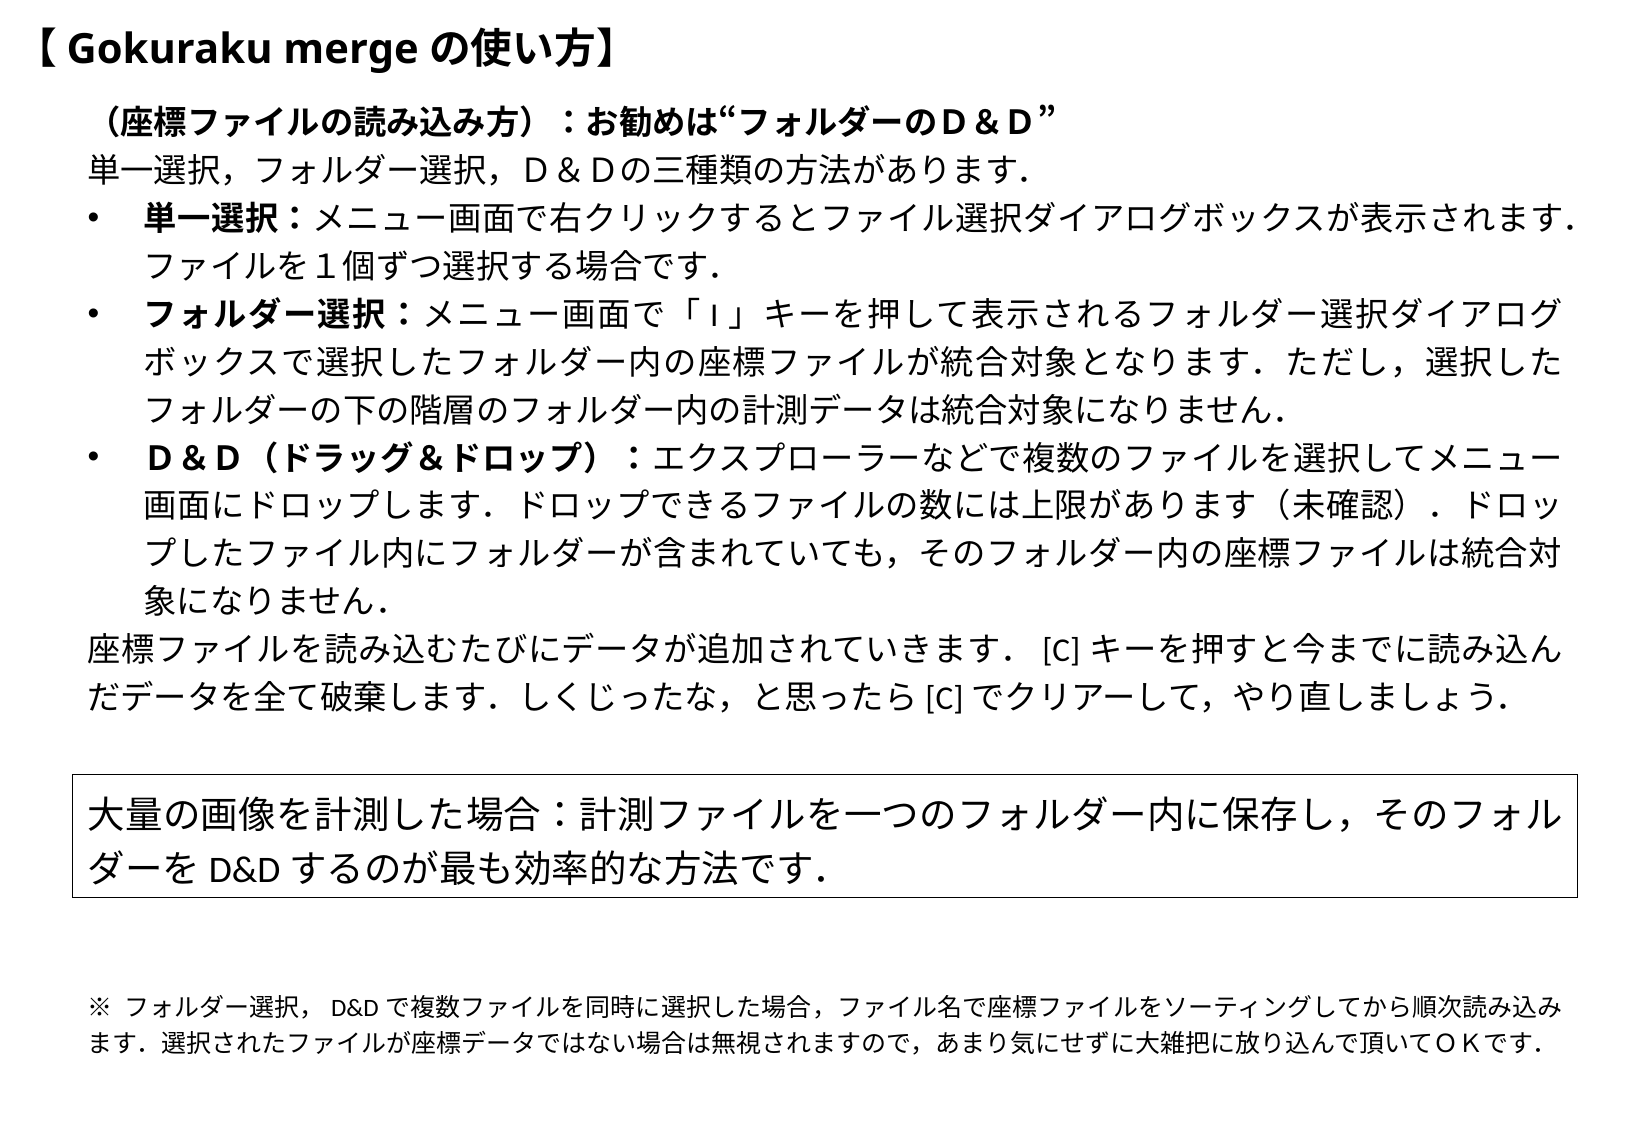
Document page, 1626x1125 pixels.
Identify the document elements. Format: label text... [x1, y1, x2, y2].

text_box ※ フォルダー選択，D&Dで複数ファイルを同時に選択した場合，ファイル名で座標ファイルをソーティングしてから順次読み込みます．選択されたファイルが座標データではない場合は無視されますので，あまり気にせずに大雑把に放り込んで頂いてＯＫです． [72, 977, 1578, 1065]
text_box （座標ファイルの読み込み方）：お勧めは“フォルダーのＤ＆Ｄ” 単一選択，フォルダー選択，Ｄ＆Ｄの三種類の方法があります． 単一選択：メニュー画面で右クリックするとファイル選択ダイアログボックスが表示されます．ファイルを１個ずつ選択する場合です． フォルダー選択：メニュー画面で「I」キーを押して表示されるフォルダー選択ダイアログボックスで選択したフォルダー内の座標ファイルが統合対象となります．ただし，選択したフォルダーの下の階層のフォルダー内の計測データは統合対象になりません． Ｄ＆Ｄ（ドラッグ＆ドロップ）：エクスプローラーなどで複数のファイルを選択してメニュー画面にドロップします．ドロップできるファイルの数には上限があります（未確認）．ドロップしたファイル内にフォルダーが含まれていても，そのフォルダー内の座標ファイルは統合対象になりません． 座標ファイルを読み込むたびにデータが追加されていきます．[C]キーを押すと今までに読み込んだデータを全て破棄します．しくじったな，と思ったら[C]でクリアーして，やり直しましょう． [72, 85, 1578, 724]
title 【Gokuraku mergeの使い方】 [0, 0, 1625, 101]
text_box 大量の画像を計測した場合：計測ファイルを一つのフォルダー内に保存し，そのフォルダーをD&Dするのが最も効率的な方法です． [72, 774, 1578, 898]
